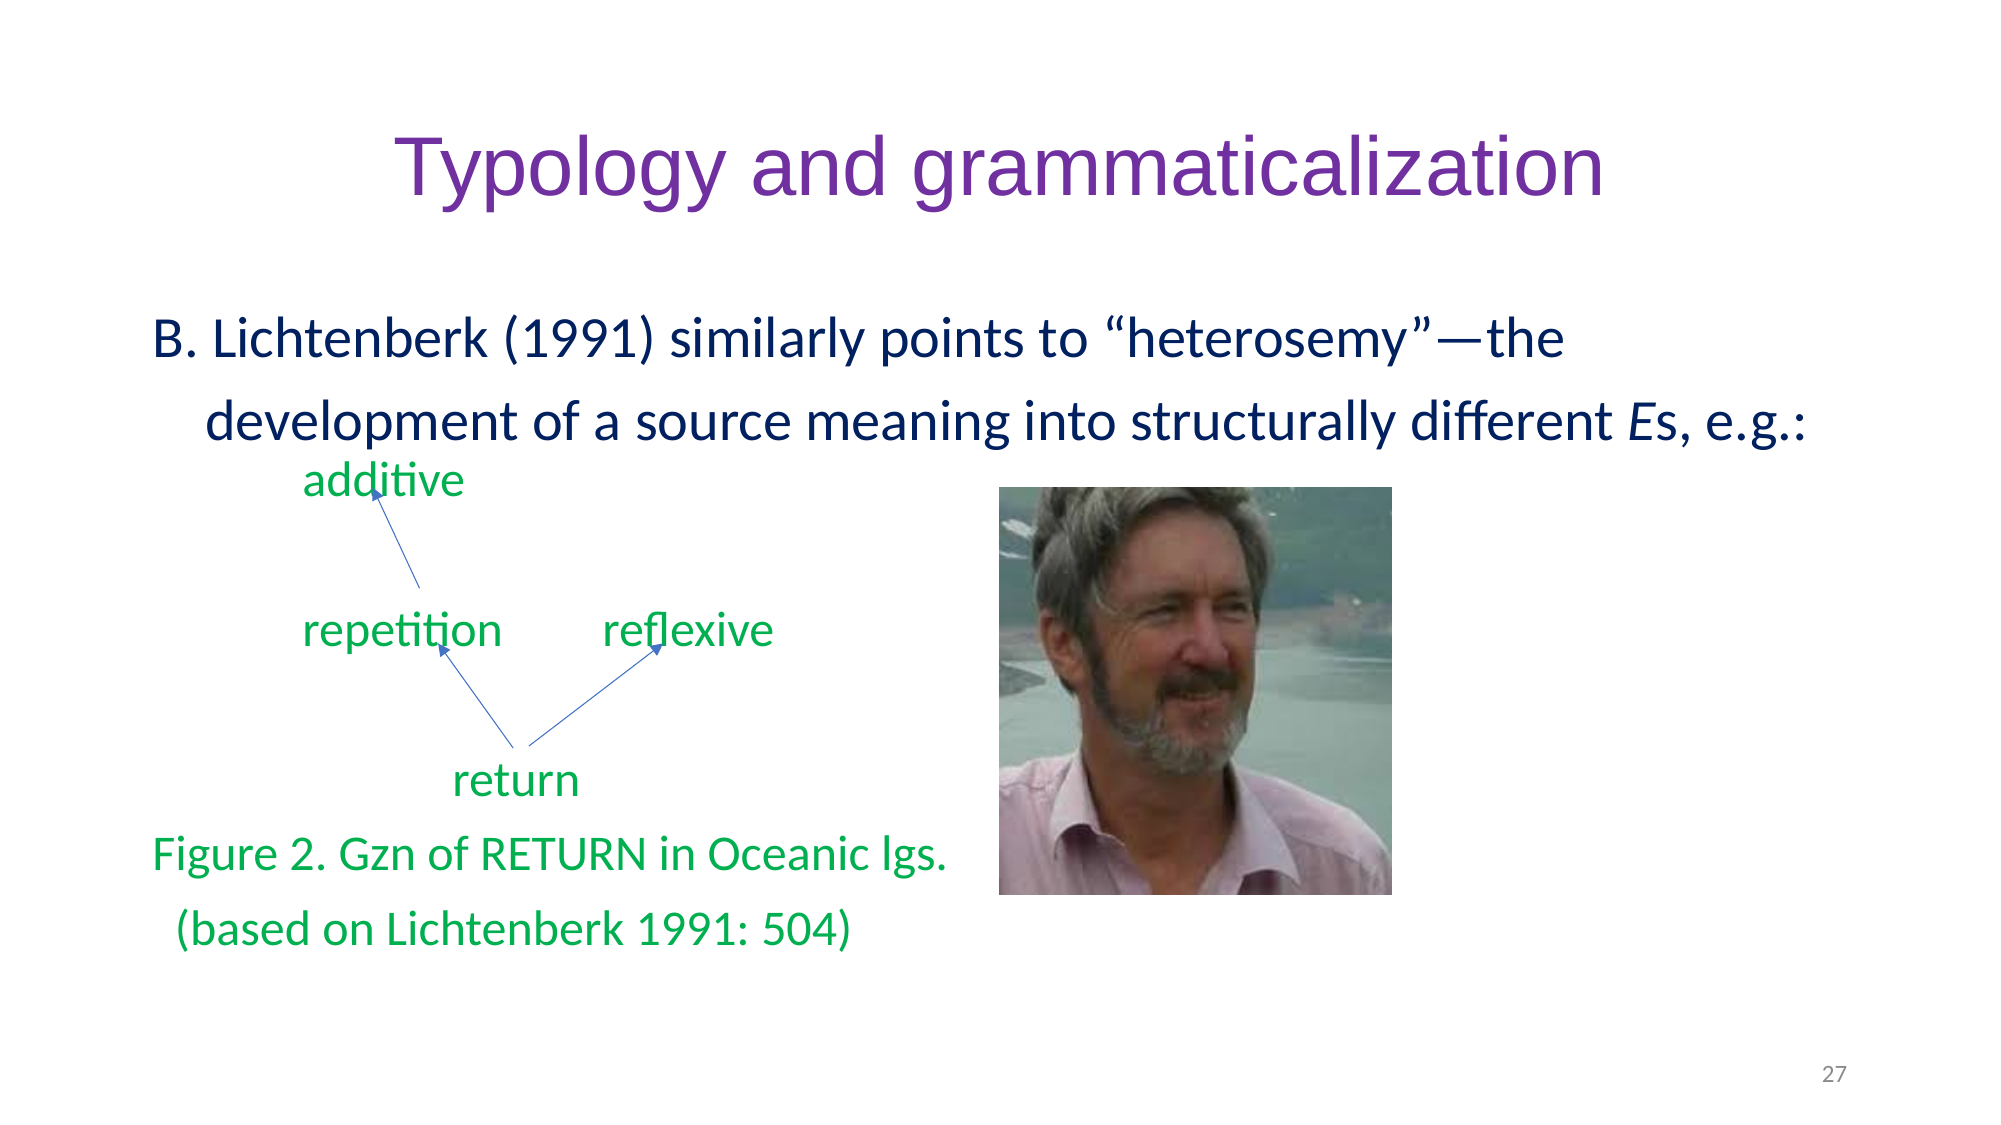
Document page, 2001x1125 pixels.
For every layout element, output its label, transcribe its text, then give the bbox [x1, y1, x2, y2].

title Typology and grammaticalization [137, 59, 1863, 278]
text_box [372, 487, 420, 589]
picture [999, 487, 1392, 895]
slide_number 27 [1412, 1042, 1863, 1103]
list B. Lichtenberk (1991) similarly points to “heterosemy”—the development of a source meaning into structurally different Es, e.g.: additive repetition reflexive return Figure 2. Gzn of RETURN in Oceanic lgs. (based on Lichtenberk 1991: 504) [137, 299, 1863, 1014]
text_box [438, 643, 514, 748]
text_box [528, 643, 664, 746]
